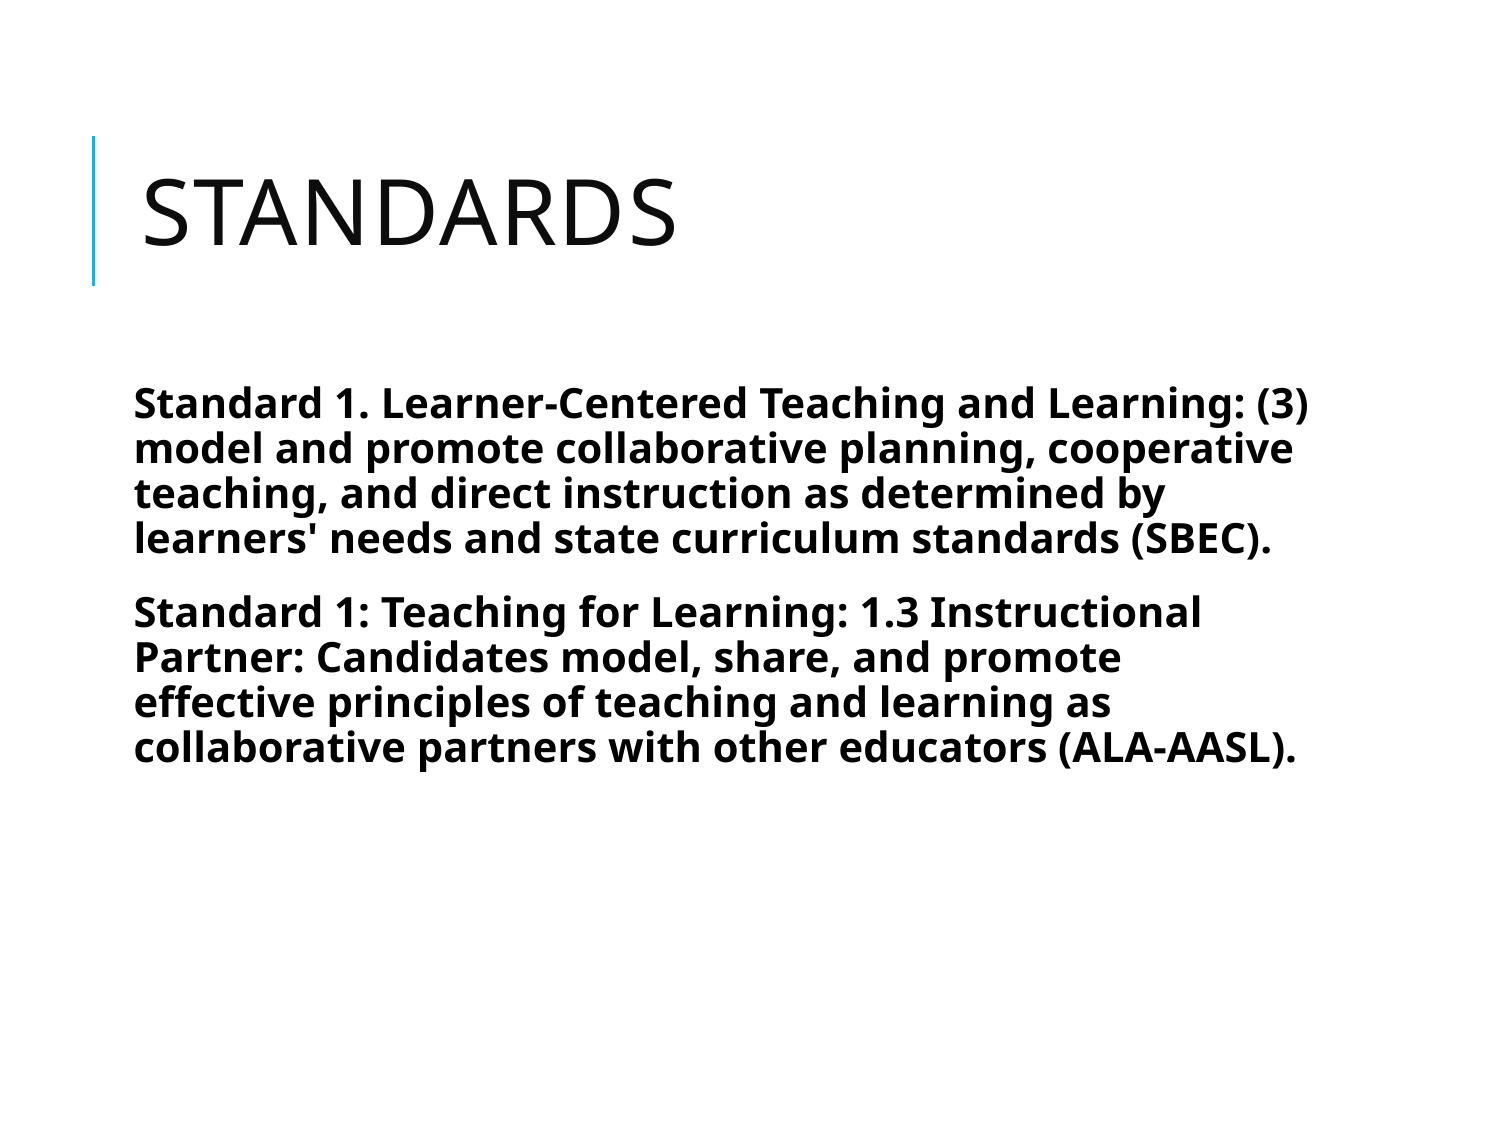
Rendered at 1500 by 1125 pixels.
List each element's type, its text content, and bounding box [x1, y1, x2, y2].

list Standard 1. Learner-Centered Teaching and Learning: (3) model and promote collaborative planning, cooperative teaching, and direct instruction as determined by learners' needs and state curriculum standards (SBEC). Standard 1: Teaching for Learning: 1.3 Instructional Partner: Candidates model, share, and promote effective principles of teaching and learning as collaborative partners with other educators (ALA-AASL). [126, 375, 1322, 1035]
title standards [126, 96, 1322, 342]
